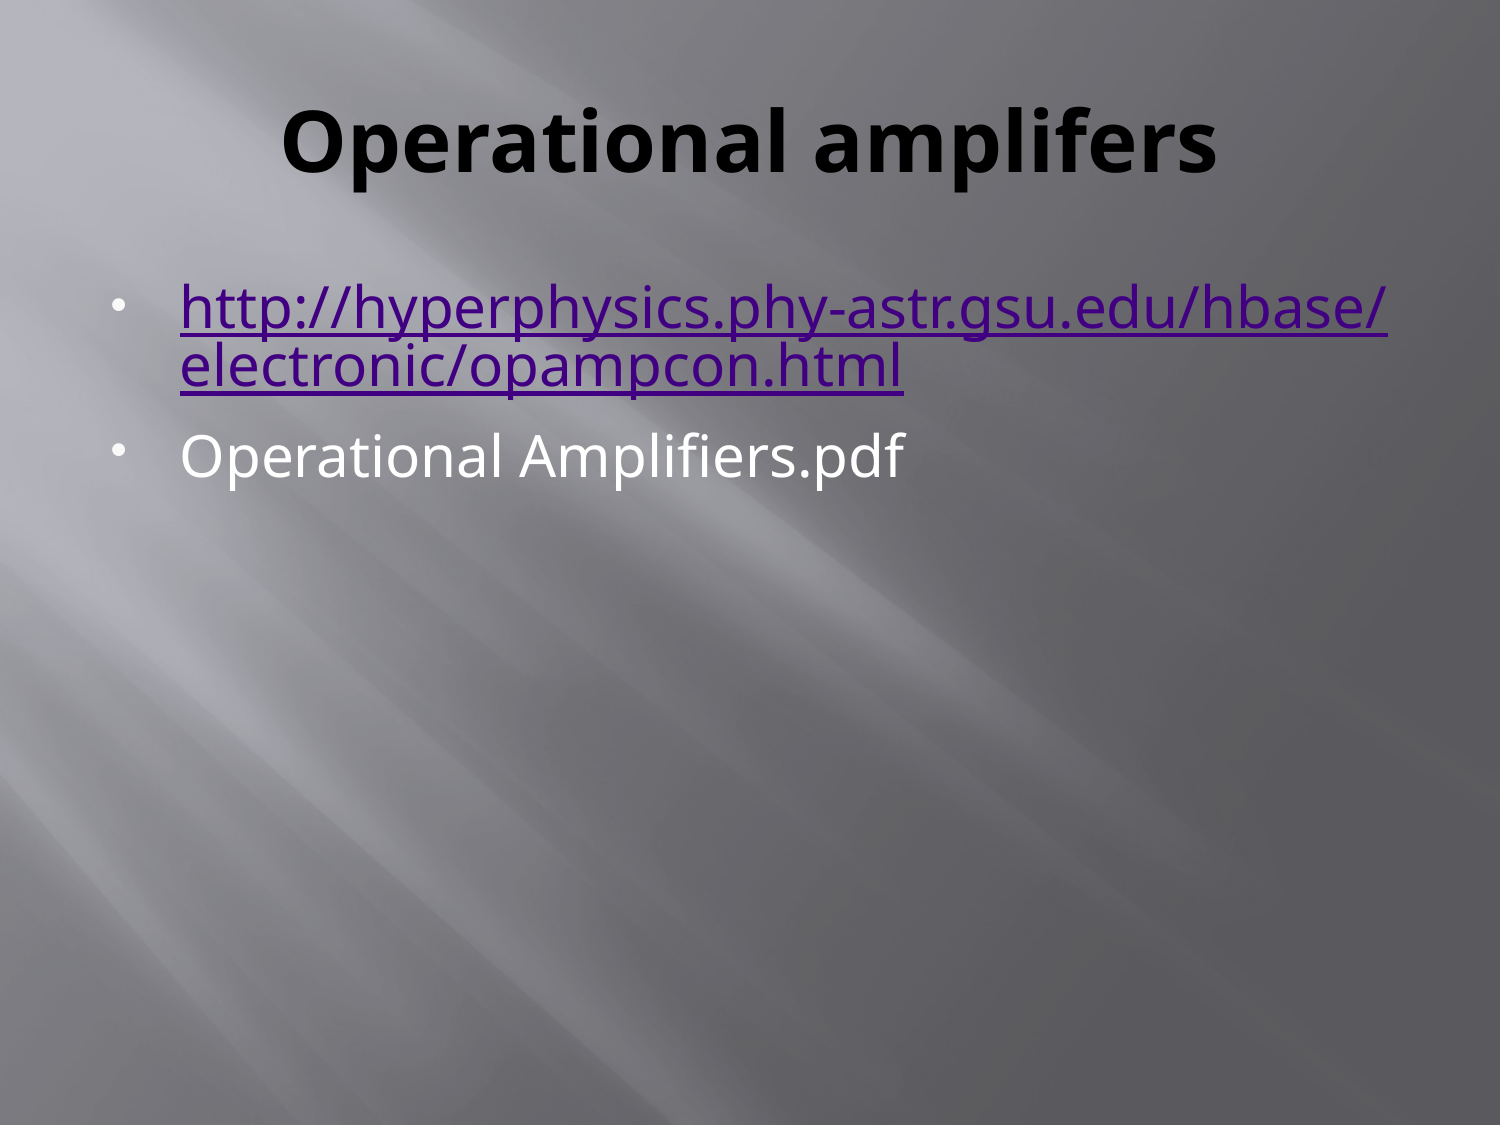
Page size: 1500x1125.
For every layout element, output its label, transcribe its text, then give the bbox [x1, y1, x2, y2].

list http://hyperphysics.phy-astr.gsu.edu/hbase/electronic/opampcon.html Operational Amplifiers.pdf [75, 262, 1425, 1035]
title Operational amplifers [75, 45, 1425, 233]
